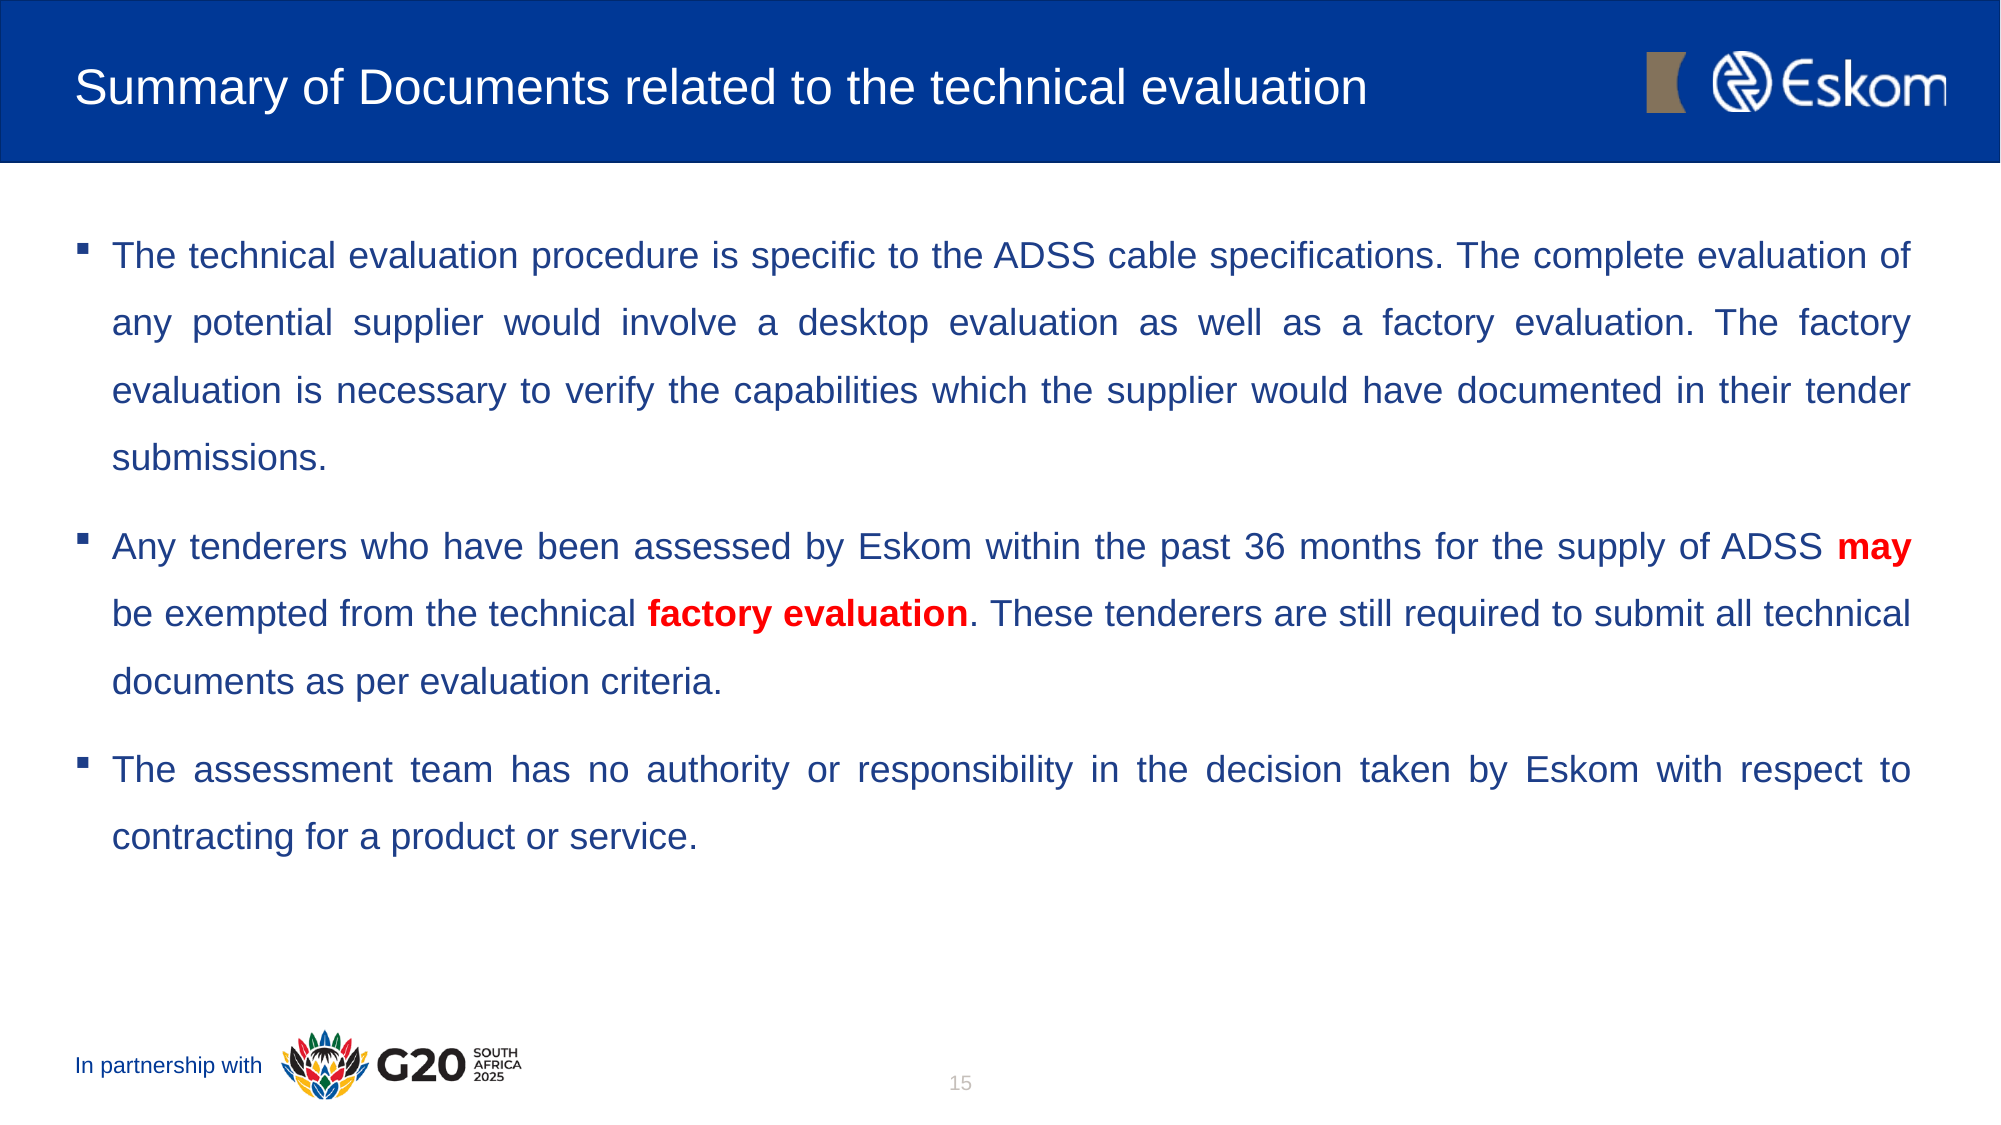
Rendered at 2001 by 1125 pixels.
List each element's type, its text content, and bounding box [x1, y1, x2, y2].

slide_number [99, 1058, 481, 1103]
picture [280, 1029, 526, 1100]
title Summary of Documents related to the technical evaluation [59, 33, 1620, 143]
slide_number 15 [858, 1058, 1063, 1103]
list The technical evaluation procedure is specific to the ADSS cable specifications. The complete evaluation of any potential supplier would involve a desktop evaluation as well as a factory evaluation. The factory evaluation is necessary to verify the capabilities which the supplier would have documented in their tender submissions. Any tenderers who have been assessed by Eskom within the past 36 months for the supply of ADSS may be exempted from the technical factory evaluation. These tenderers are still required to submit all technical documents as per evaluation criteria. The assessment team has no authority or responsibility in the decision taken by Eskom with respect to contracting for a product or service. [59, 200, 1927, 998]
